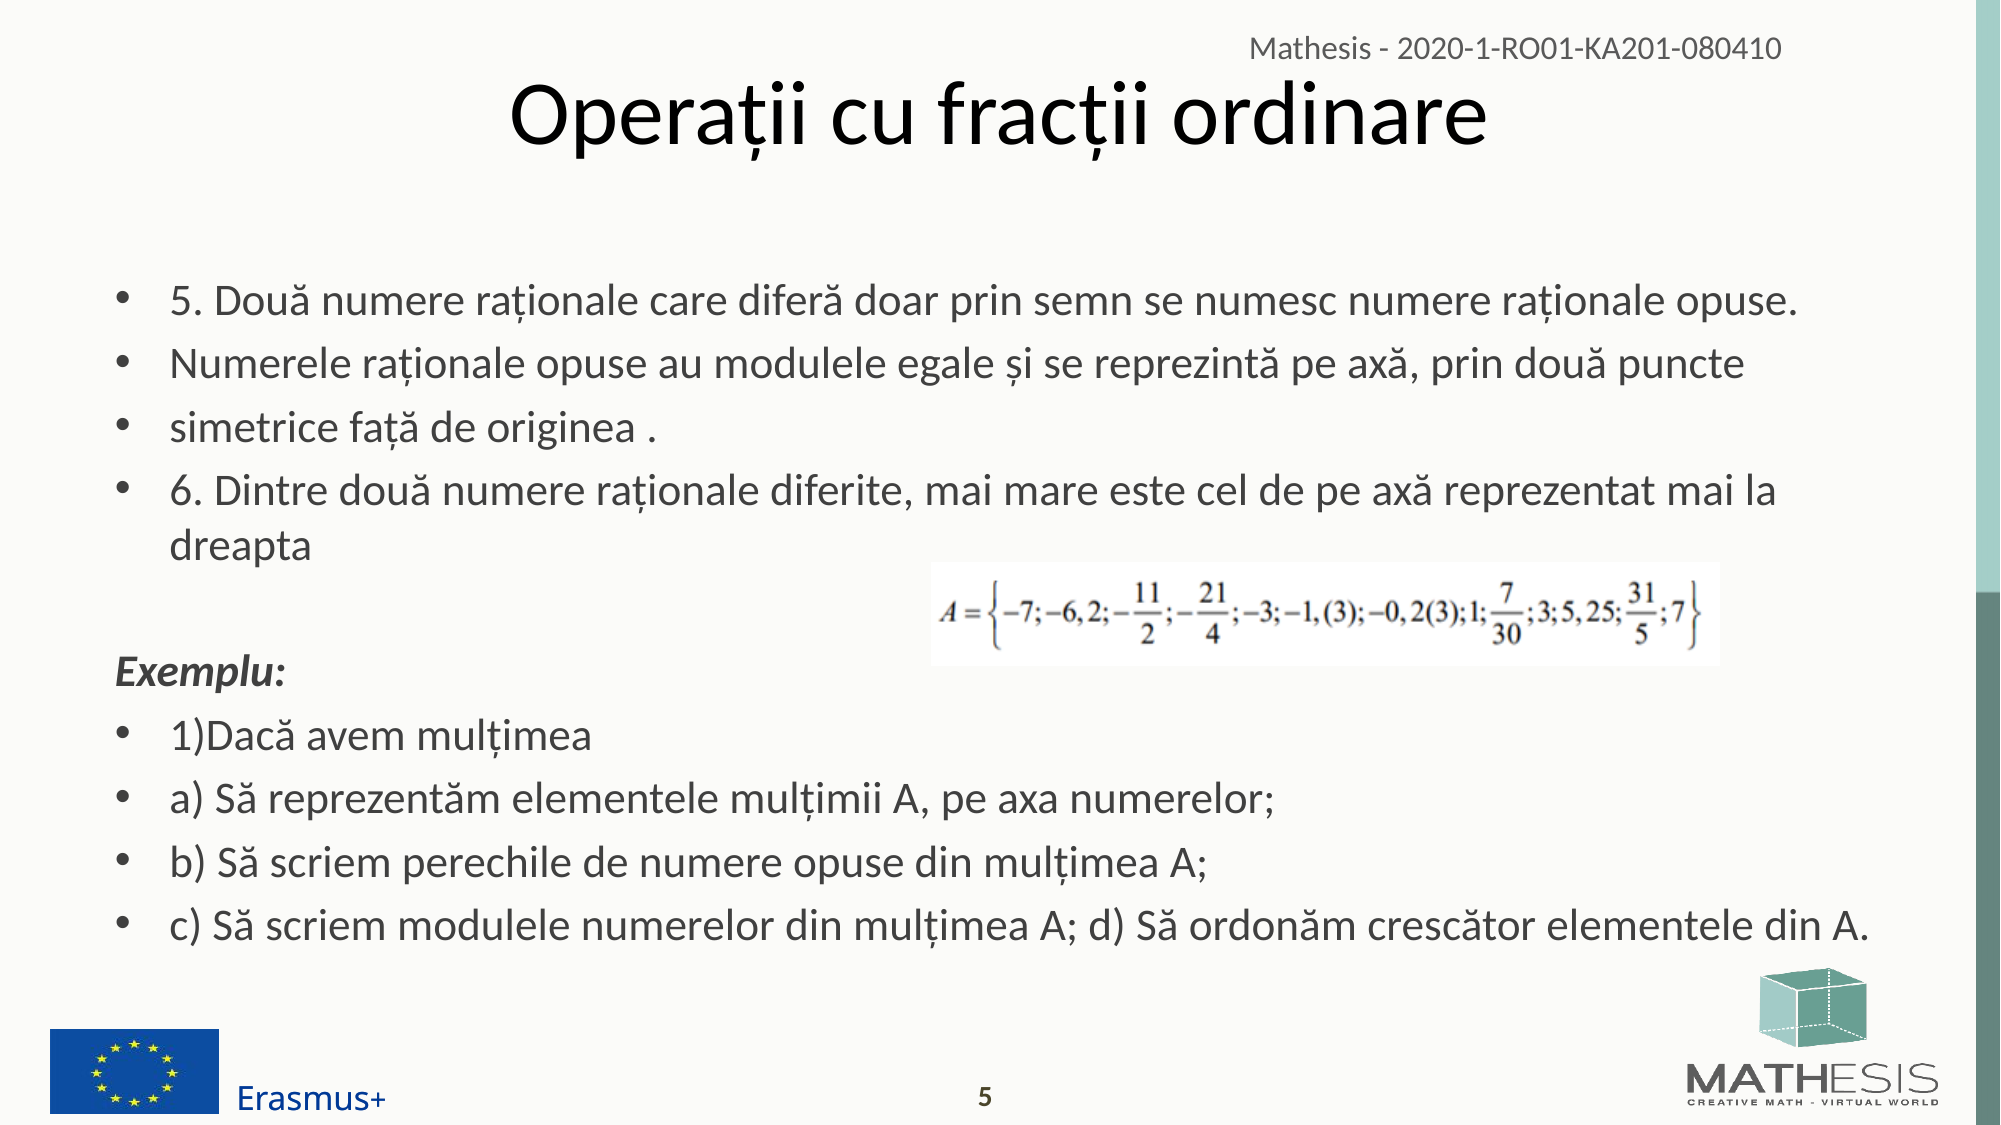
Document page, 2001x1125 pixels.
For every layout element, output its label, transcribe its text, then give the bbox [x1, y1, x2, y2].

list 5. Două numere raționale care diferă doar prin semn se numesc numere raționale opuse. Numerele raționale opuse au modulele egale și se reprezintă pe axă, prin două puncte simetrice față de originea . 6. Dintre două numere raționale diferite, mai mare este cel de pe axă reprezentat mai la dreapta Exemplu: 1)Dacă avem mulțimea a) Să reprezentăm elementele mulțimii A, pe axa numerelor; b) Să scriem perechile de numere opuse din mulțimea A; c) Să scriem modulele numerelor din mulțimea A; d) Să ordonăm crescător elementele din A. [99, 262, 1900, 1005]
picture [50, 1029, 219, 1114]
title Operații cu fracții ordinare [99, 45, 1900, 233]
picture [931, 562, 1720, 666]
